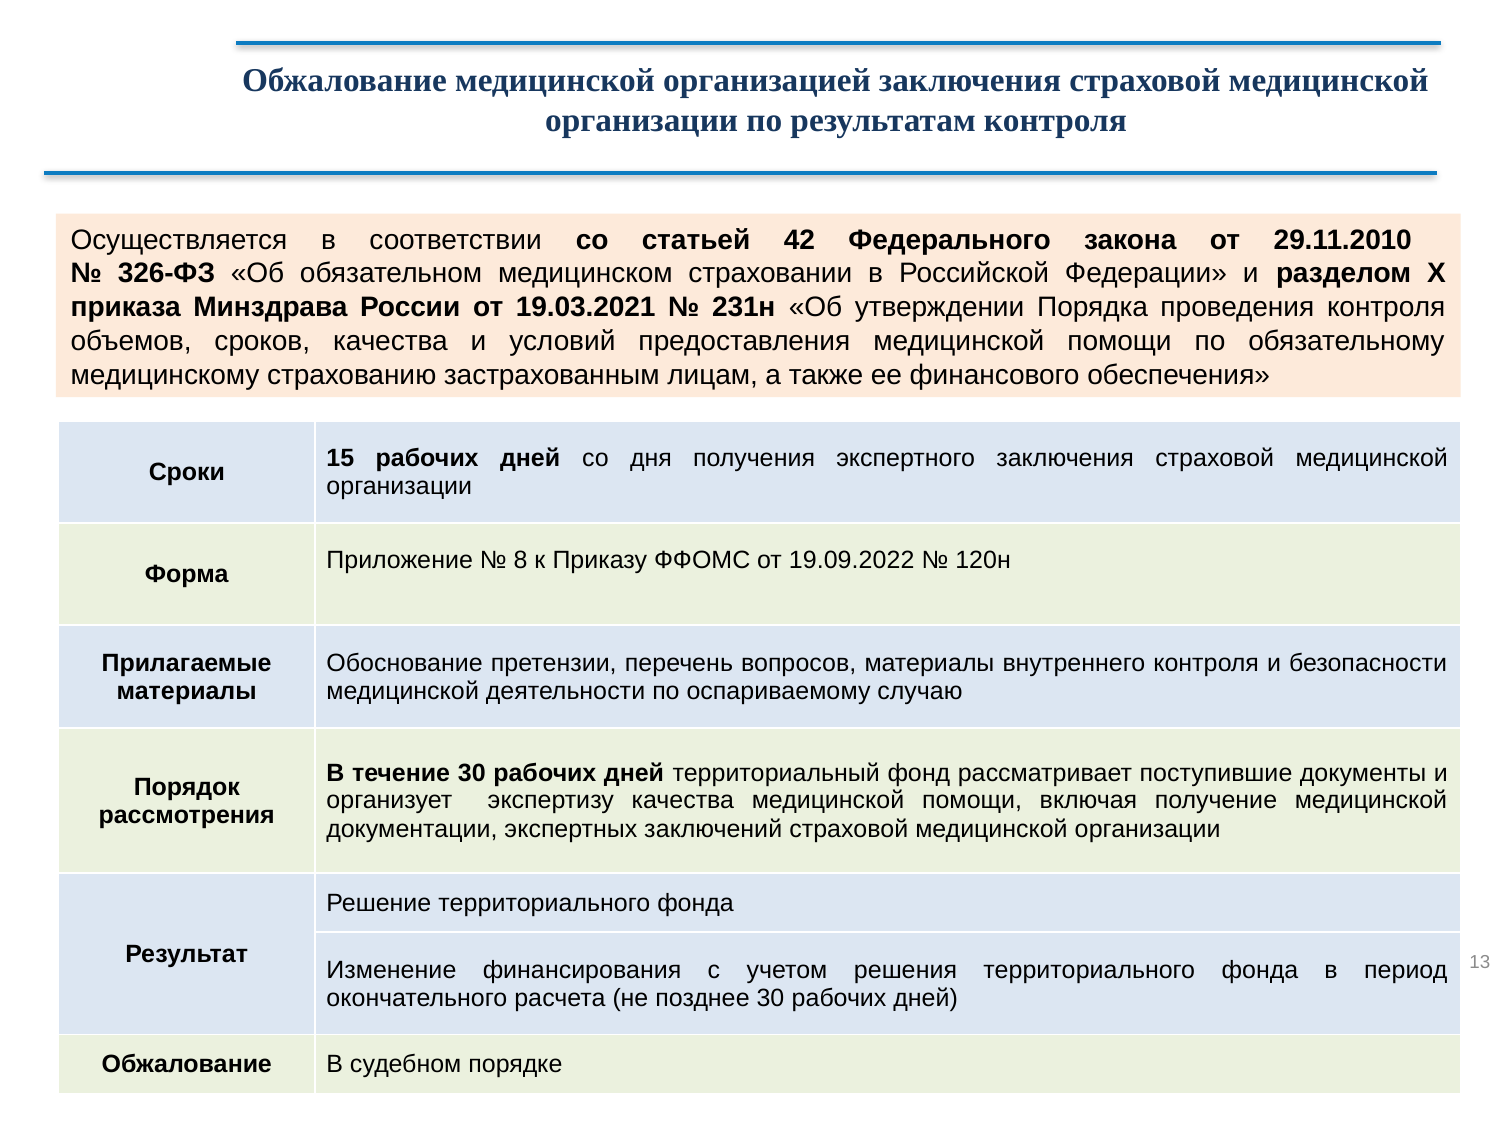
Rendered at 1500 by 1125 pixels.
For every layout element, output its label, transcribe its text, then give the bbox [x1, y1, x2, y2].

text_box Осуществляется в соответствии со статьей 42 Федерального закона от 29.11.2010 № 326-ФЗ «Об обязательном медицинском страховании в Российской Федерации» и разделом X приказа Минздрава России от 19.03.2021 № 231н «Об утверждении Порядка проведения контроля объемов, сроков, качества и условий предоставления медицинской помощи по обязательному медицинскому страхованию застрахованным лицам, а также ее финансового обеспечения» [55, 213, 1461, 398]
table_cell Форма [59, 524, 314, 624]
table_cell В судебном порядке [316, 1035, 1460, 1093]
table_header 15 рабочих дней со дня получения экспертного заключения страховой медицинской организации [316, 422, 1460, 522]
table_cell Результат [59, 874, 314, 1034]
table_cell Прилагаемые материалы [59, 626, 314, 727]
table_cell В течение 30 рабочих дней территориальный фонд рассматривает поступившие документы и организует экспертизу качества медицинской помощи, включая получение медицинской документации, экспертных заключений страховой медицинской организации [316, 729, 1460, 872]
text_box 13 [1239, 938, 1500, 984]
table_cell Порядок рассмотрения [59, 729, 314, 872]
text_box Обжалование медицинской организацией заключения страховой медицинской организации по результатам контроля [196, 51, 1477, 146]
table_cell Приложение № 8 к Приказу ФФОМС от 19.09.2022 № 120н [316, 524, 1460, 624]
table_cell Обоснование претензии, перечень вопросов, материалы внутреннего контроля и безопасности медицинской деятельности по оспариваемому случаю [316, 626, 1460, 727]
table_cell Решение территориального фонда [316, 874, 1460, 931]
table_cell Изменение финансирования с учетом решения территориального фонда в период окончательного расчета (не позднее 30 рабочих дней) [316, 933, 1460, 1034]
table_cell Обжалование [59, 1035, 314, 1093]
table_header Сроки [59, 422, 314, 522]
